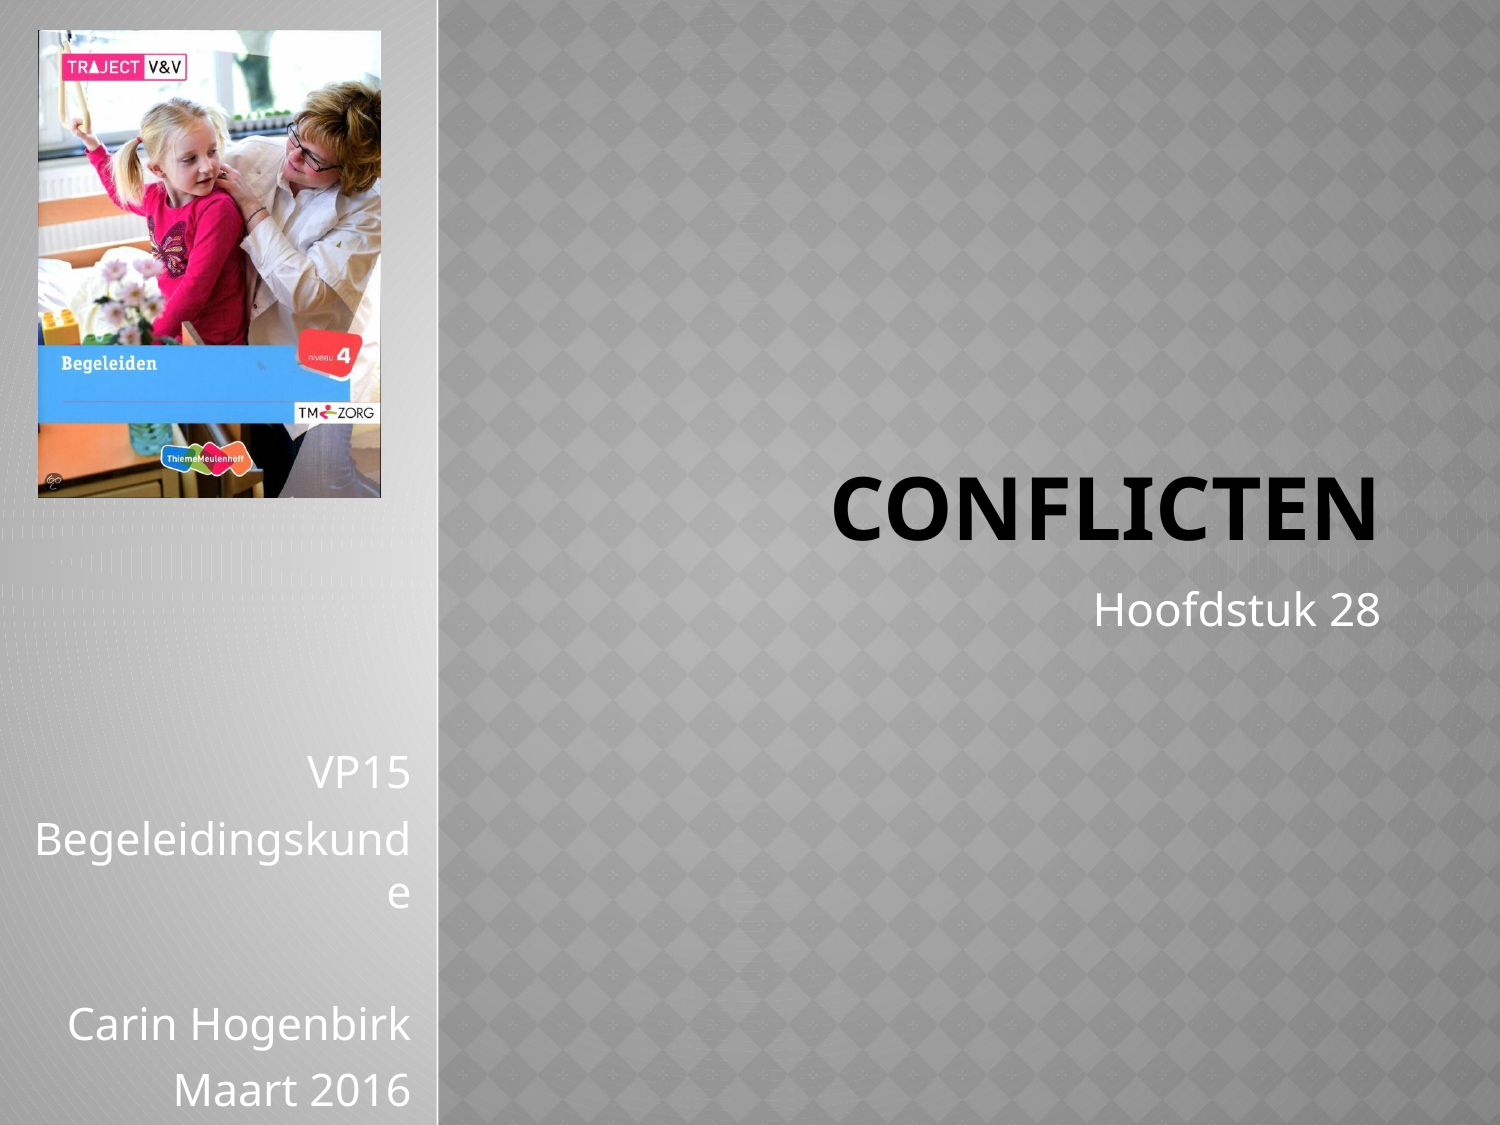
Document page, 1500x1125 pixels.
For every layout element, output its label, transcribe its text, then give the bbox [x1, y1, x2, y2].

subtitle Hoofdstuk 28 [550, 580, 1390, 762]
text_box VP15 Begeleidingskunde Carin Hogenbirk Maart 2016 [11, 744, 420, 1118]
title Conflicten [552, 87, 1390, 558]
picture [38, 30, 382, 498]
